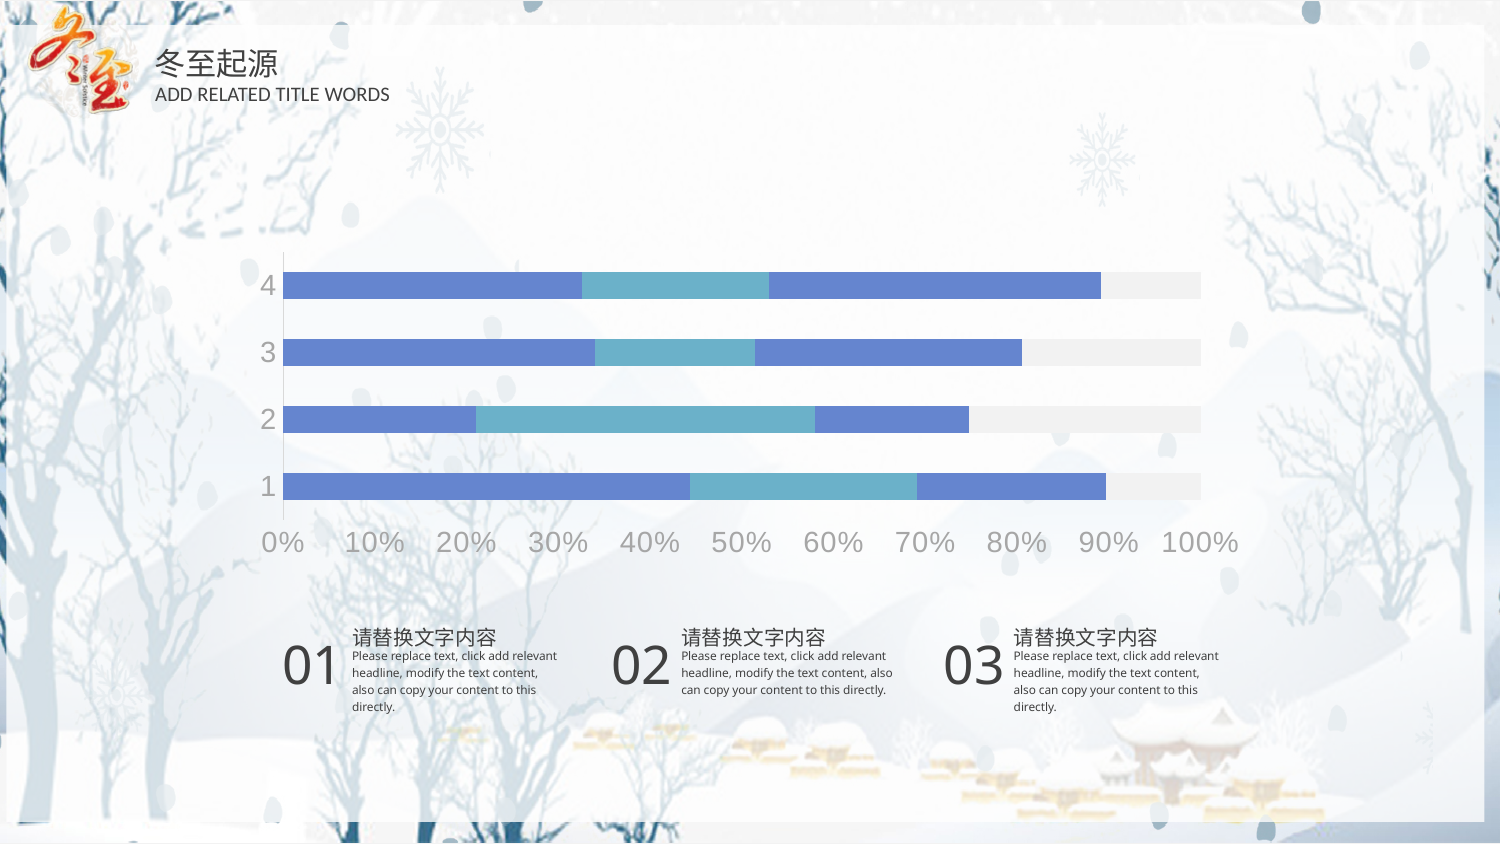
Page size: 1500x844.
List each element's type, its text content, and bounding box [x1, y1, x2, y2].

text_box ADD RELATED TITLE WORDS [163, 74, 402, 111]
chart [239, 245, 1261, 566]
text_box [266, 611, 564, 704]
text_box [929, 611, 1225, 704]
picture [0, 0, 1500, 843]
text_box 冬至起源 [163, 38, 291, 74]
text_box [597, 611, 896, 704]
